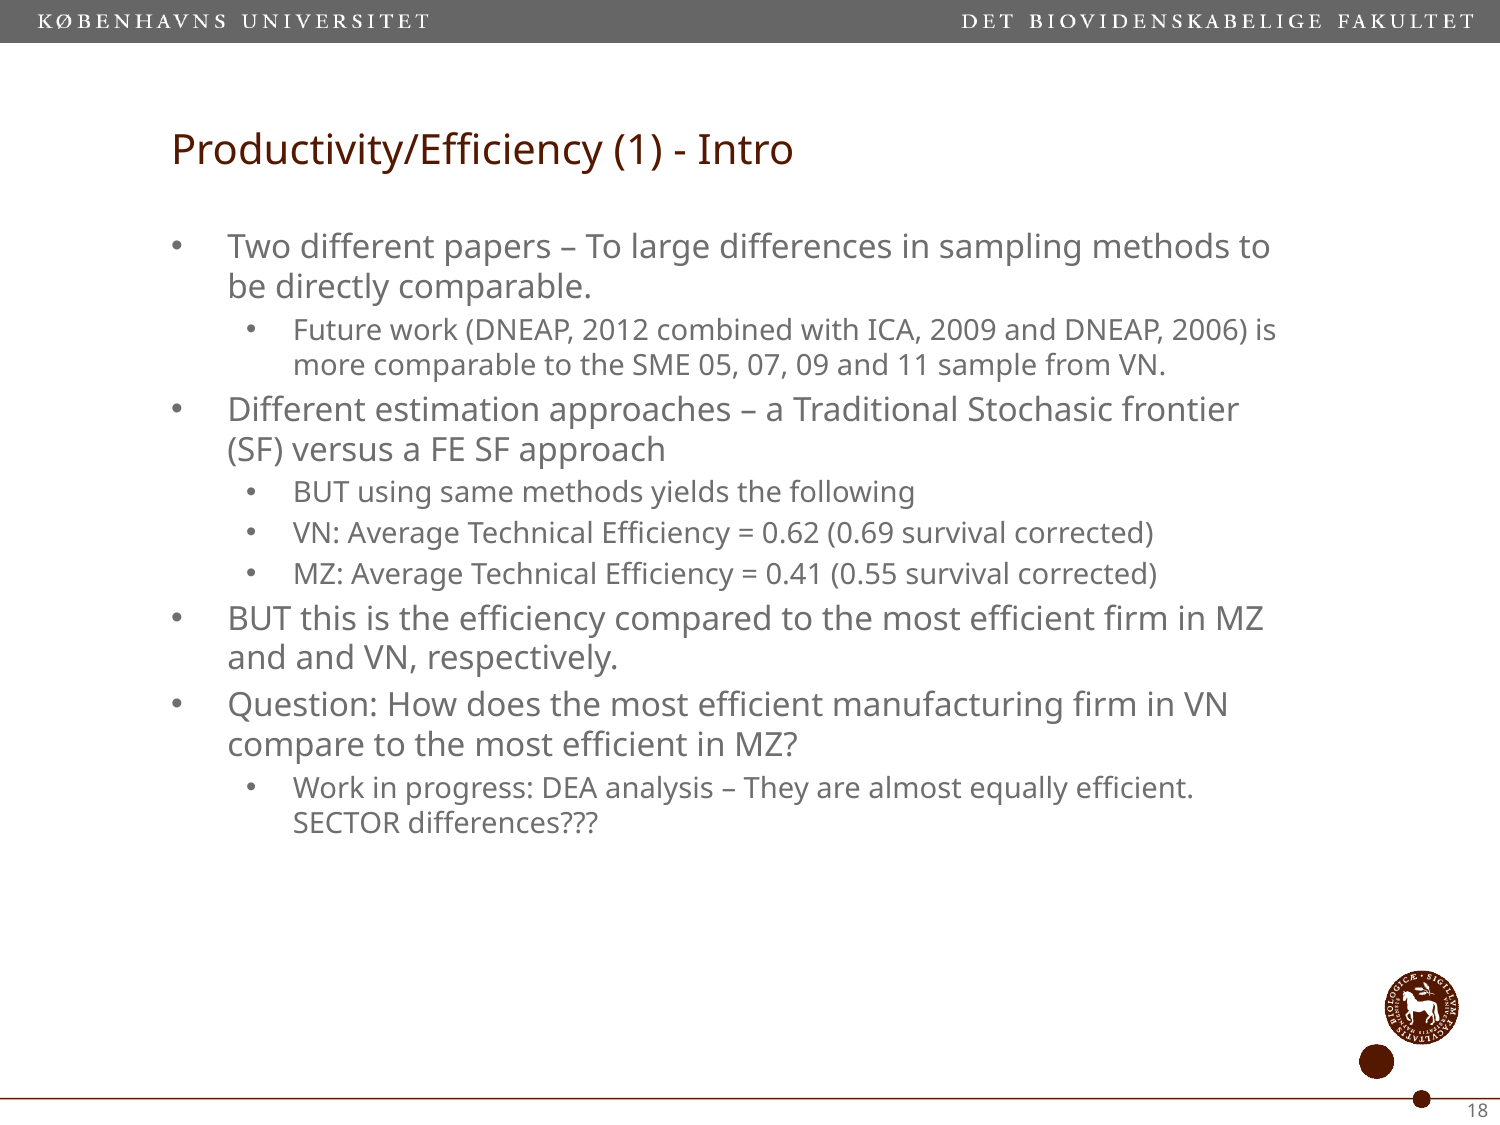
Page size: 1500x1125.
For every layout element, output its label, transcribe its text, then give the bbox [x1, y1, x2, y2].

picture [0, 914, 1500, 1097]
picture [0, 0, 1500, 43]
title Productivity/Efficiency (1) - Intro [170, 77, 1138, 173]
list Two different papers – To large differences in sampling methods to be directly comparable. Future work (DNEAP, 2012 combined with ICA, 2009 and DNEAP, 2006) is more comparable to the SME 05, 07, 09 and 11 sample from VN. Different estimation approaches – a Traditional Stochasic frontier (SF) versus a FE SF approach BUT using same methods yields the following VN: Average Technical Efficiency = 0.62 (0.69 survival corrected) MZ: Average Technical Efficiency = 0.41 (0.55 survival corrected) BUT this is the efficiency compared to the most efficient firm in MZ and and VN, respectively. Question: How does the most efficient manufacturing firm in VN compare to the most efficient in MZ? Work in progress: DEA analysis – They are almost equally efficient. SECTOR differences??? [170, 225, 1282, 900]
picture [0, 1100, 1500, 1125]
